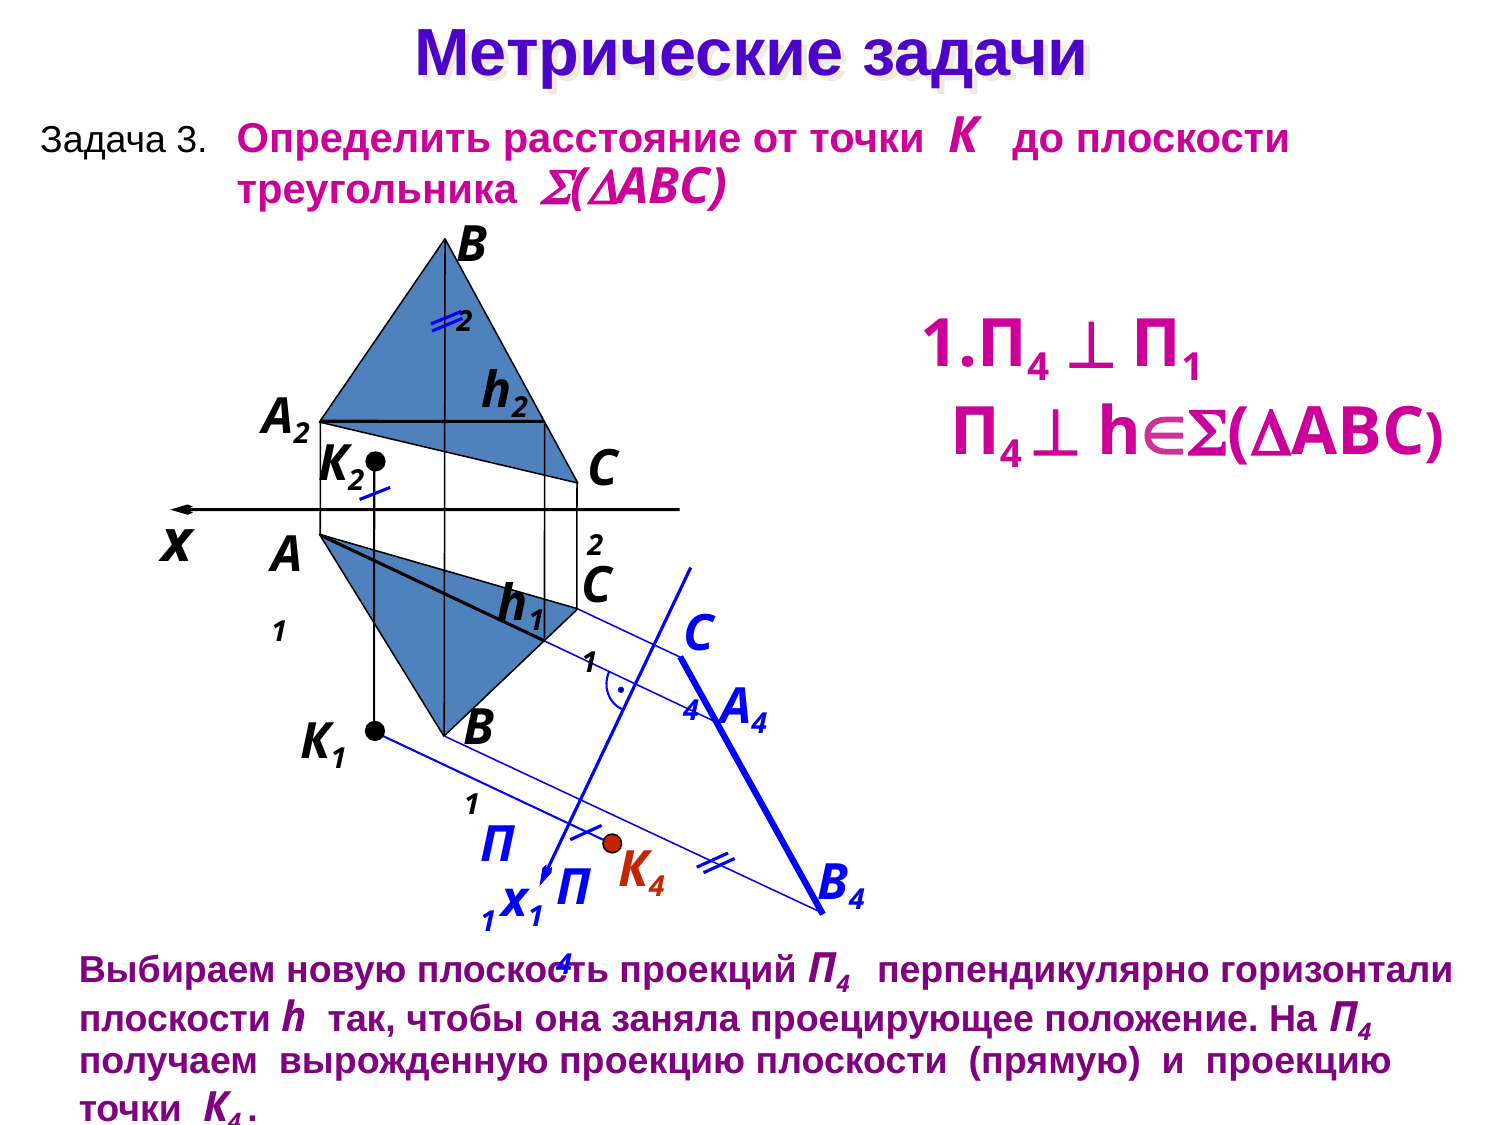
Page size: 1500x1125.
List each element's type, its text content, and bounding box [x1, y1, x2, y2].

text_box П4  П1 П4  h(АВС) [905, 292, 1476, 483]
text_box Выбираем новую плоскость проекций П4 перпендикулярно горизонтали плоскости h так, чтобы она заняла проецирующее положение. На П4 получаем вырожденную проекцию плоскости (прямую) и проекцию точки К4 . [64, 933, 1500, 1125]
text_box Задача 3. [25, 107, 221, 168]
text_box К1 [286, 701, 360, 782]
text_box [386, 434, 431, 449]
text_box x [146, 495, 226, 580]
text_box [436, 303, 737, 868]
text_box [320, 349, 431, 425]
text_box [444, 592, 887, 918]
text_box [370, 244, 441, 348]
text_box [465, 924, 717, 935]
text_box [320, 535, 360, 642]
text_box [365, 479, 686, 905]
text_box А1 [256, 514, 330, 656]
text_box Метрические задачи [3, 4, 1500, 93]
text_box А2 [247, 376, 314, 457]
text_box К2 [303, 423, 386, 504]
text_box Определить расстояние от точки К до плоскости треугольника (АВС) [221, 104, 1500, 221]
text_box B2 [441, 221, 516, 302]
